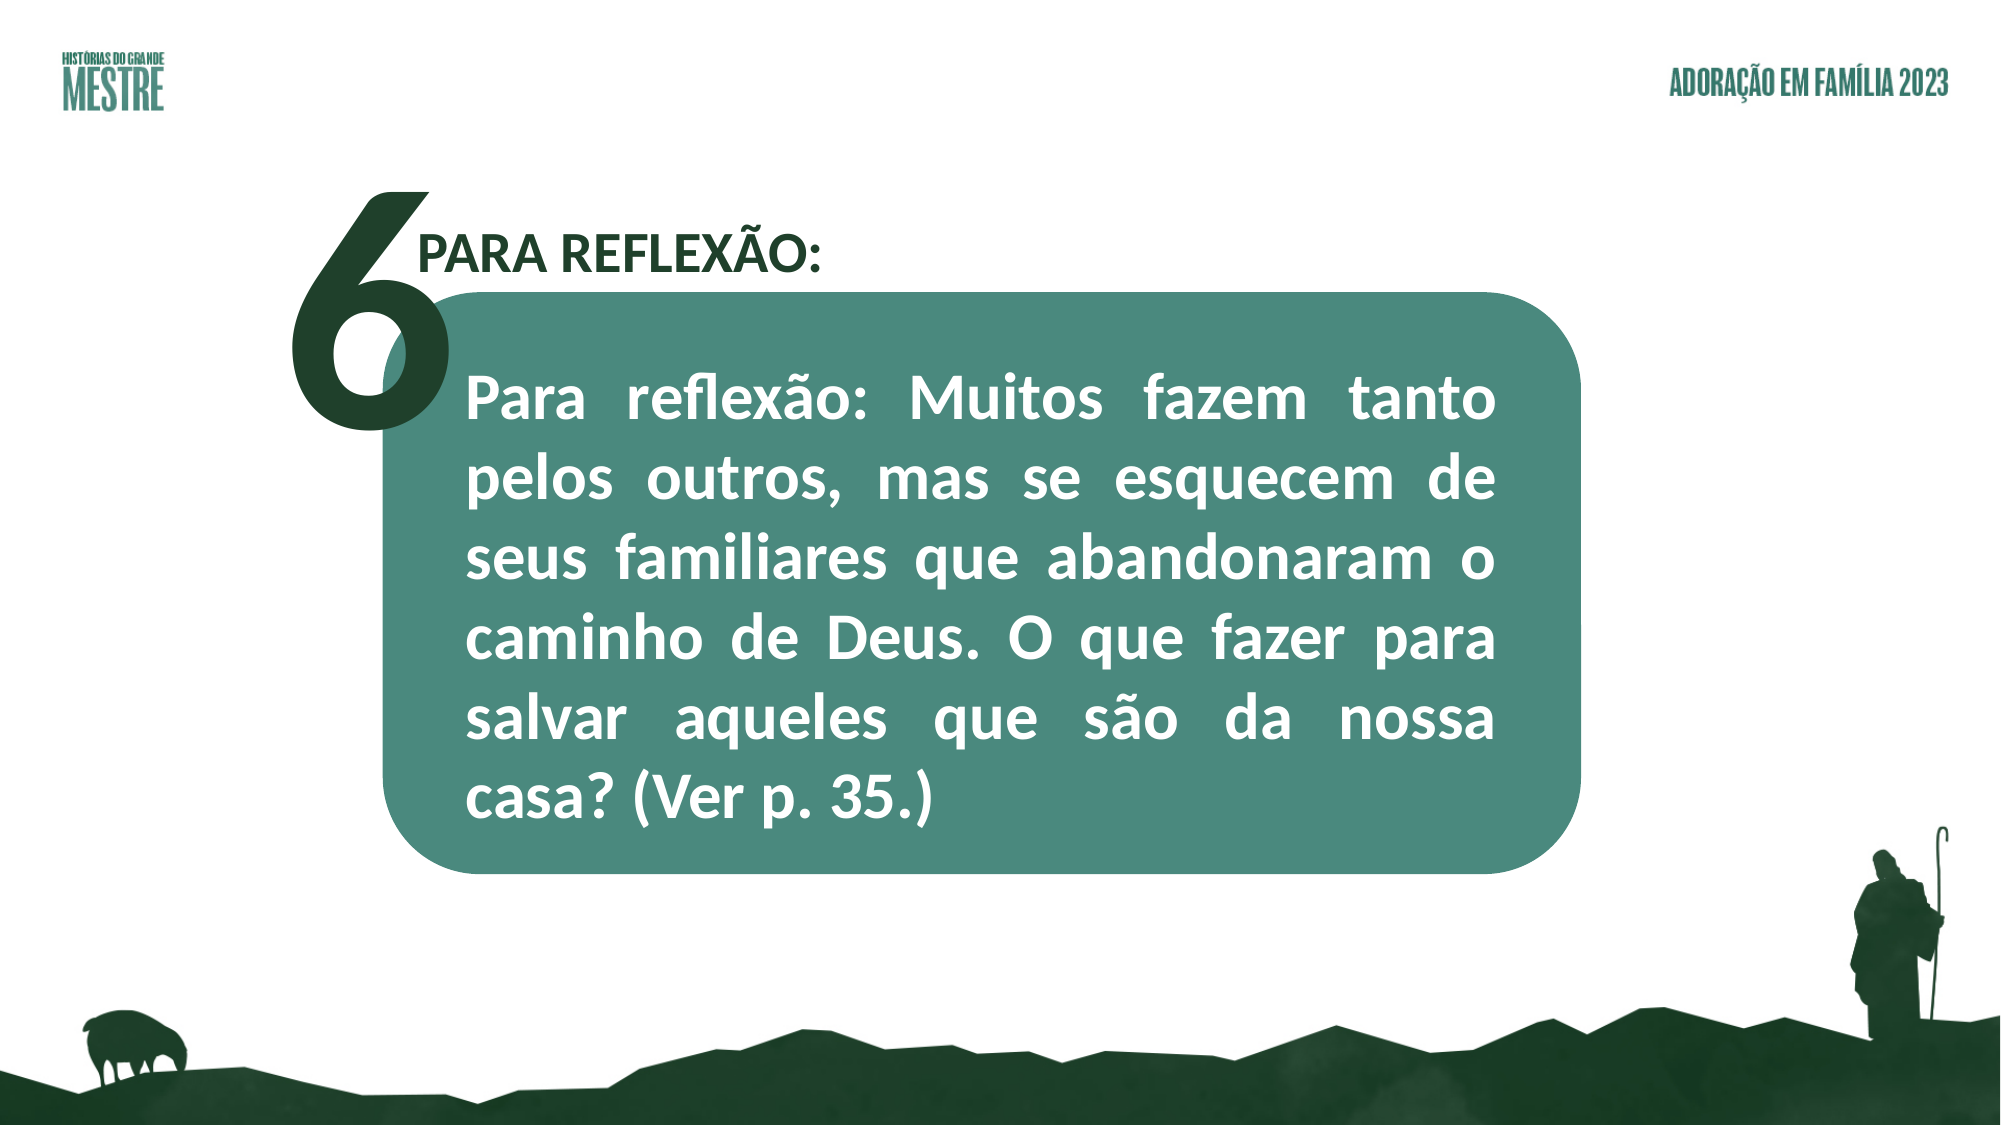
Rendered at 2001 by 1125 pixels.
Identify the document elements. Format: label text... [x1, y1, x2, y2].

text_box [381, 291, 1583, 876]
text_box Para reflexão: Muitos fazem tanto pelos outros, mas se esquecem de seus familiares que abandonaram o caminho de Deus. O que fazer para salvar aqueles que são da nossa casa? (Ver p. 35.) [450, 345, 1513, 840]
text_box 6 [266, 75, 471, 505]
picture [0, 0, 2001, 1125]
text_box PARA REFLEXÃO: [471, 206, 880, 291]
